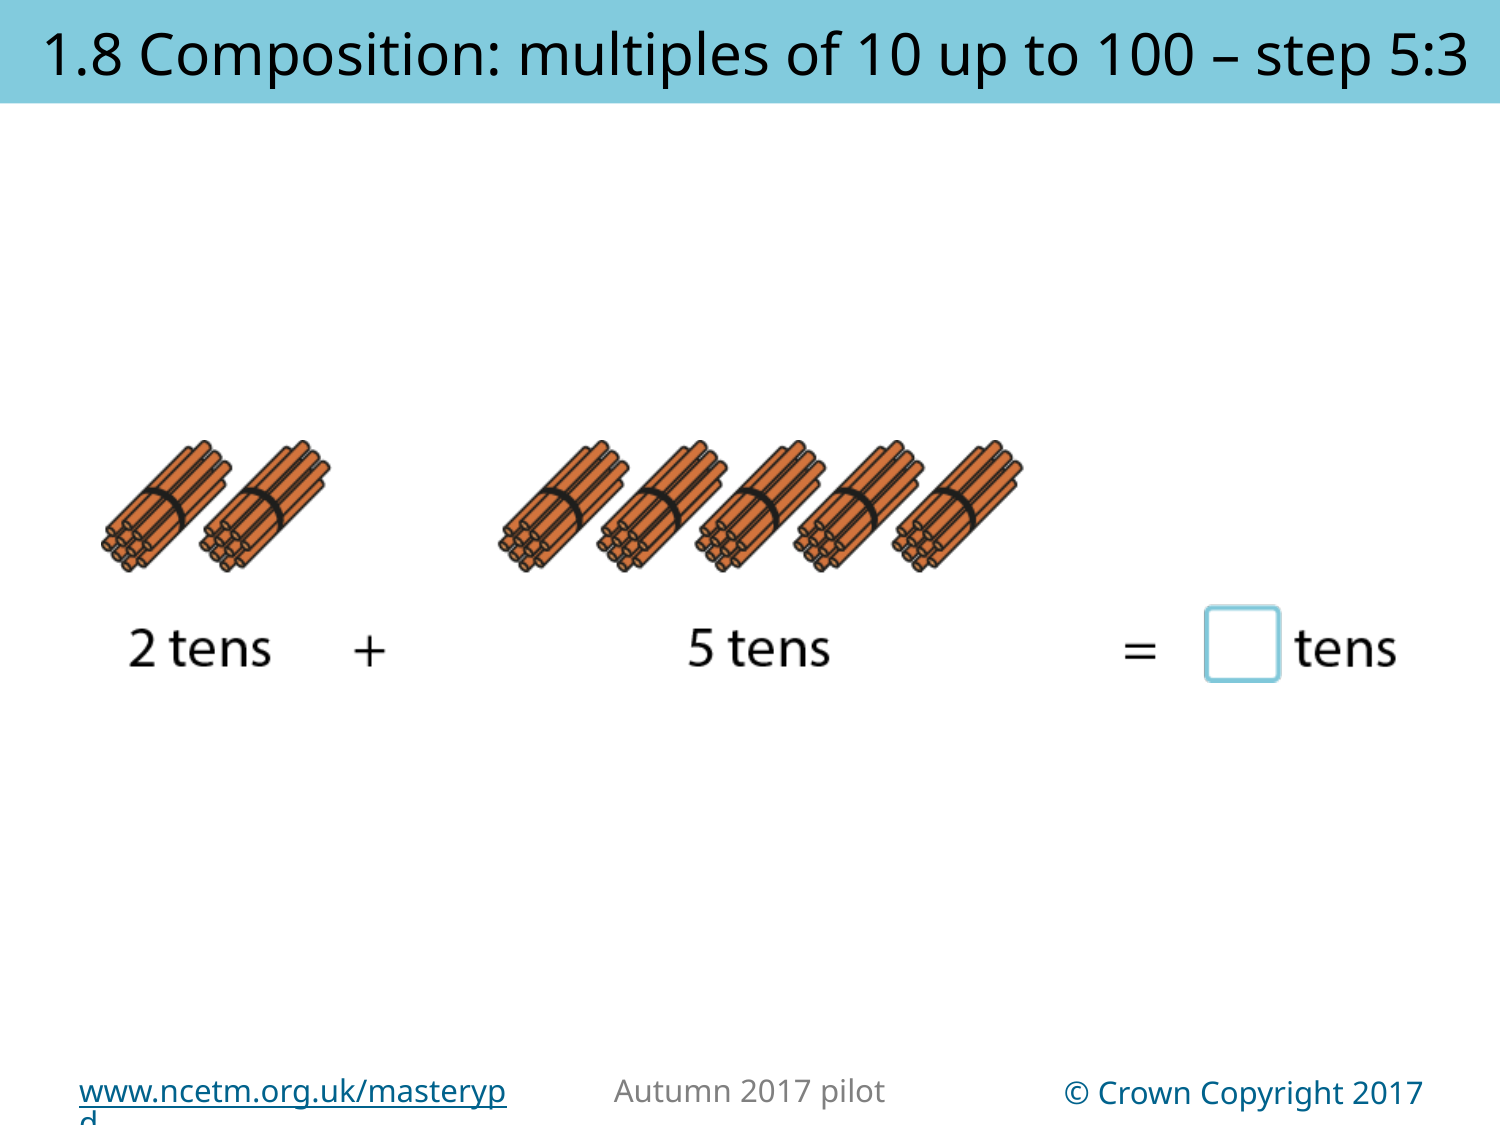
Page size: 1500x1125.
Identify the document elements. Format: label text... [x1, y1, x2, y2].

picture [101, 621, 869, 681]
list 1.8 Composition: multiples of 10 up to 100 – step 5:3 [0, 0, 1500, 104]
picture [101, 439, 1399, 587]
picture [1115, 597, 1399, 705]
